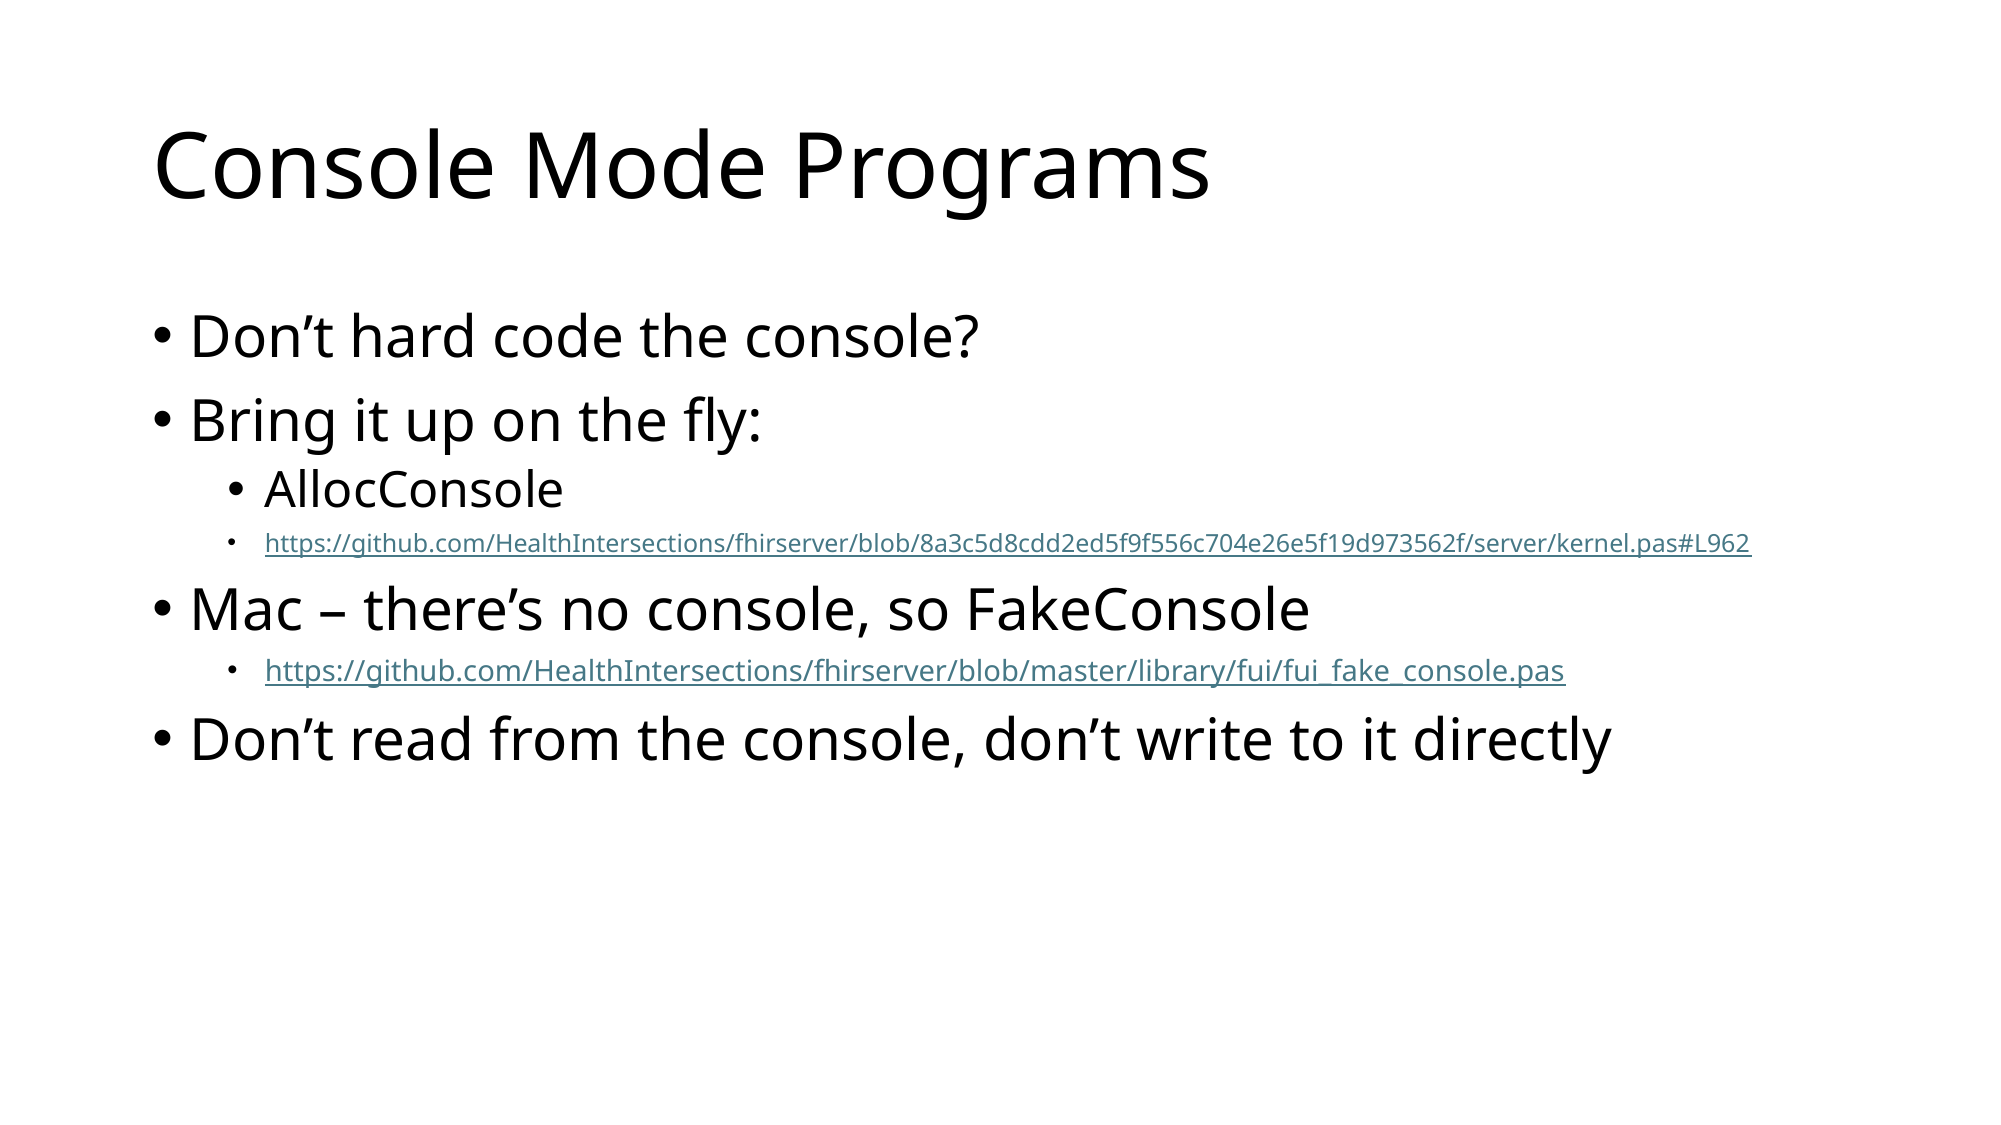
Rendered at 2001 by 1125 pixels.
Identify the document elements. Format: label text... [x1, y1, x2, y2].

title Console Mode Programs [137, 59, 1863, 278]
list Don’t hard code the console? Bring it up on the fly: AllocConsole https://github.com/HealthIntersections/fhirserver/blob/8a3c5d8cdd2ed5f9f556c704e26e5f19d973562f/server/kernel.pas#L962 Mac – there’s no console, so FakeConsole https://github.com/HealthIntersections/fhirserver/blob/master/library/fui/fui_fake_console.pas Don’t read from the console, don’t write to it directly [137, 299, 1863, 1014]
